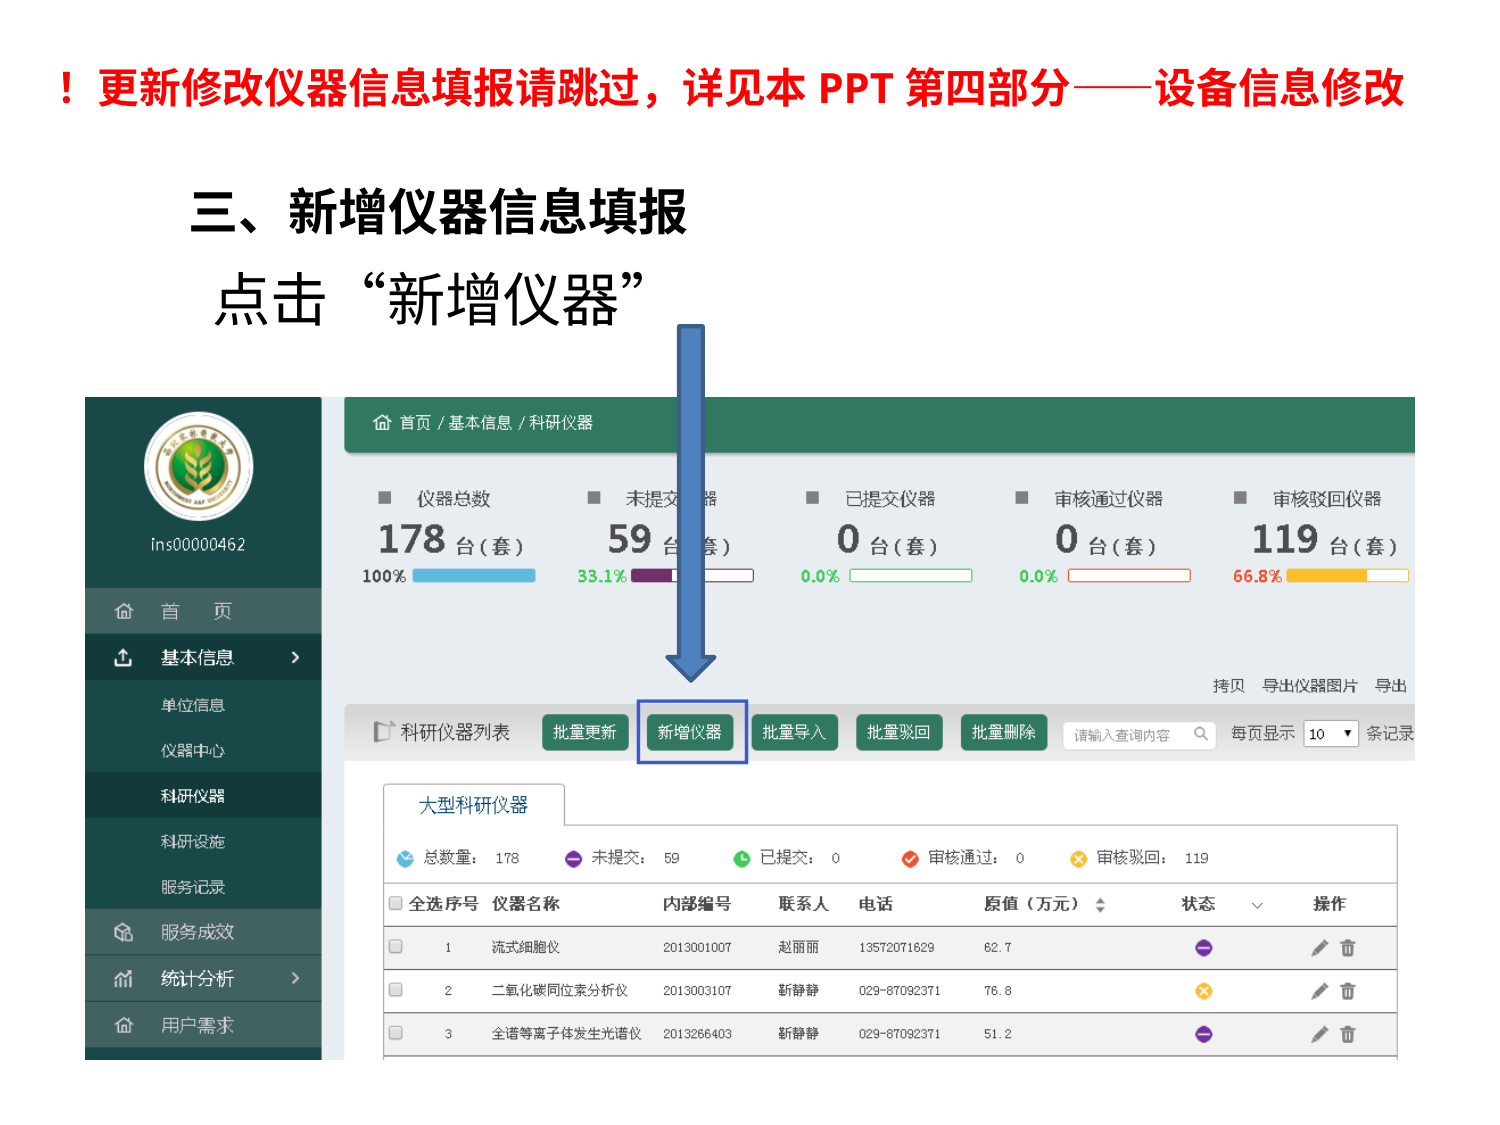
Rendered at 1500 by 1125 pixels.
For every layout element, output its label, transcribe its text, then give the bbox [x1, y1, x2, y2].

text_box [676, 324, 705, 395]
text_box ！更新修改仪器信息填报请跳过，详见本PPT第四部分——设备信息修改 [41, 54, 1459, 120]
picture [85, 396, 1415, 1060]
text_box 点击“新增仪器” [197, 255, 694, 341]
text_box 三、新增仪器信息填报 [173, 172, 704, 248]
